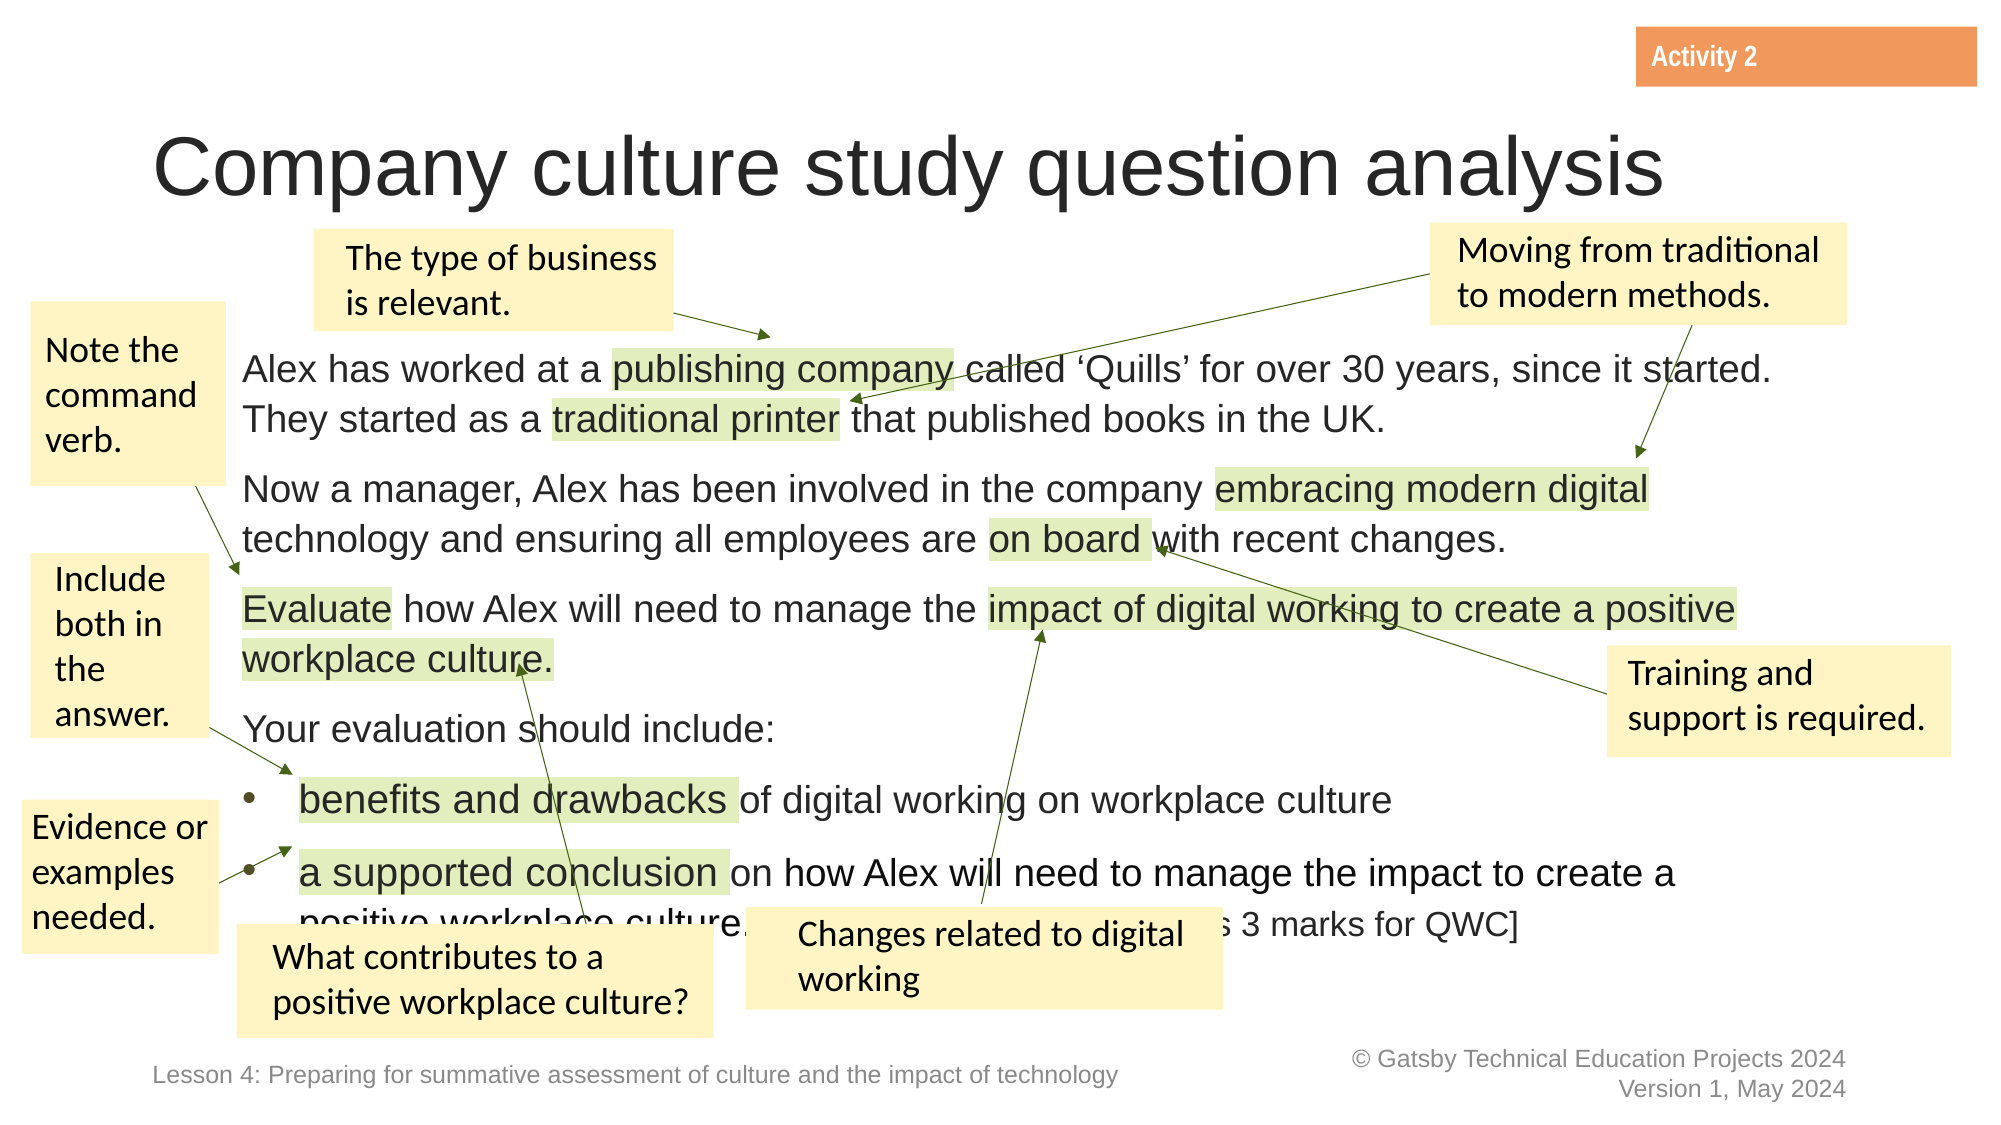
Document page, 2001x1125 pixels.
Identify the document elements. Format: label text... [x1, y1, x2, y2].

text_box [204, 576, 210, 700]
text_box [21, 945, 220, 955]
text_box What contributes to a positive workplace culture? [257, 924, 722, 1030]
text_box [313, 225, 691, 332]
list Lesson 4: Preparing for summative assessment of culture and the impact of technology [137, 1042, 1614, 1103]
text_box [1429, 217, 1860, 326]
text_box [1606, 641, 1952, 757]
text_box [194, 482, 240, 576]
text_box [1636, 325, 1693, 459]
text_box Alex has worked at a publishing company called ‘Quills’ for over 30 years, since it started. They started as a traditional printer that published books in the UK. Now a manager, Alex has been involved in the company embracing modern digital technology and ensuring all employees are on board with recent changes. Evaluate how Alex will need to manage the impact of digital working to create a positive workplace culture. Your evaluation should include: benefits and drawbacks of digital working on workplace culture a supported conclusion on how Alex will need to manage the impact to create a positive workplace culture. [12 marks, plus 3 marks for QWC] [193, 310, 1847, 983]
text_box [236, 923, 715, 1039]
title Company culture study question analysis [137, 59, 1863, 278]
text_box Include both in the answer. [39, 546, 204, 742]
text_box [981, 629, 1043, 904]
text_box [518, 663, 587, 925]
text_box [1155, 547, 1607, 695]
text_box Note the command verb. [30, 318, 226, 468]
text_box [673, 312, 771, 338]
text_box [162, 700, 293, 775]
text_box [745, 906, 1224, 1011]
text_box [849, 273, 1430, 402]
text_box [195, 846, 293, 895]
text_box Changes related to digital working [783, 901, 1248, 1007]
text_box [29, 552, 39, 739]
text_box [29, 300, 227, 487]
list Activity 2 [1636, 26, 1978, 87]
text_box Evidence or examples needed. [16, 794, 229, 945]
